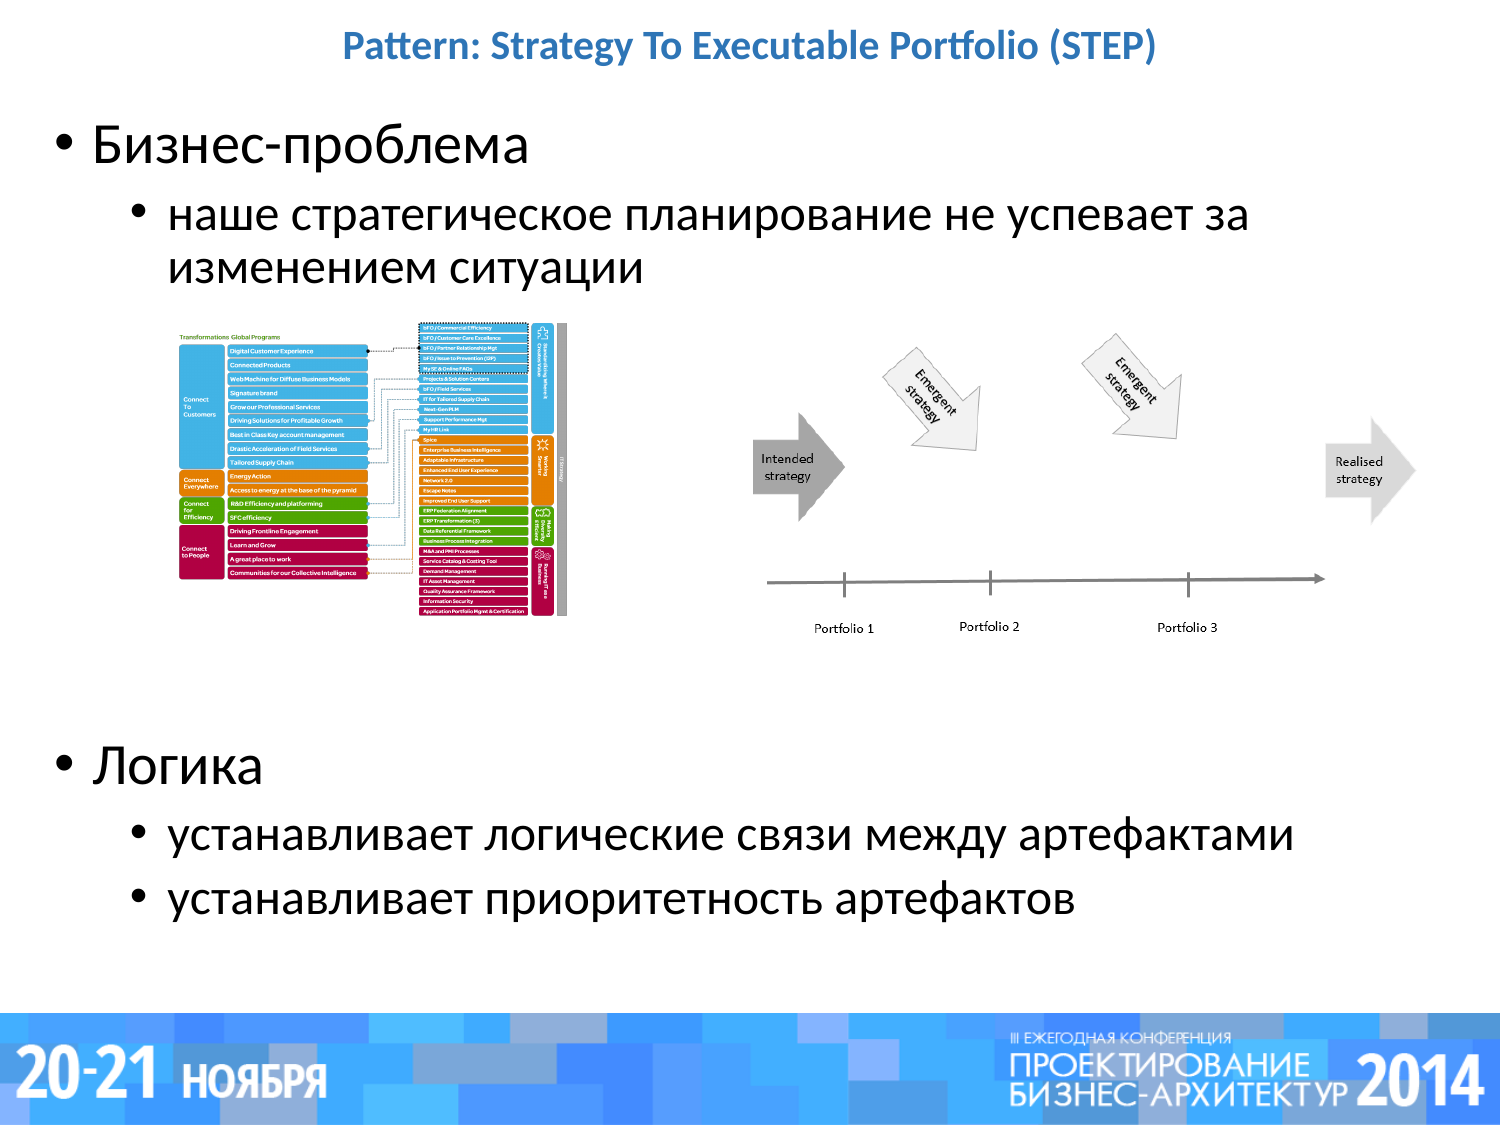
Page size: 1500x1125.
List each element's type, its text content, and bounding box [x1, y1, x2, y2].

title Pattern: Strategy To Executable Portfolio (STEP) [103, 6, 1397, 89]
picture [175, 322, 567, 616]
picture [0, 1013, 1500, 1125]
picture [734, 294, 1419, 647]
list Бизнес-проблема наше стратегическое планирование не успевает за изменением ситуации Логика устанавливает логические связи между артефактами устанавливает приоритетность артефактов [39, 105, 1465, 1014]
